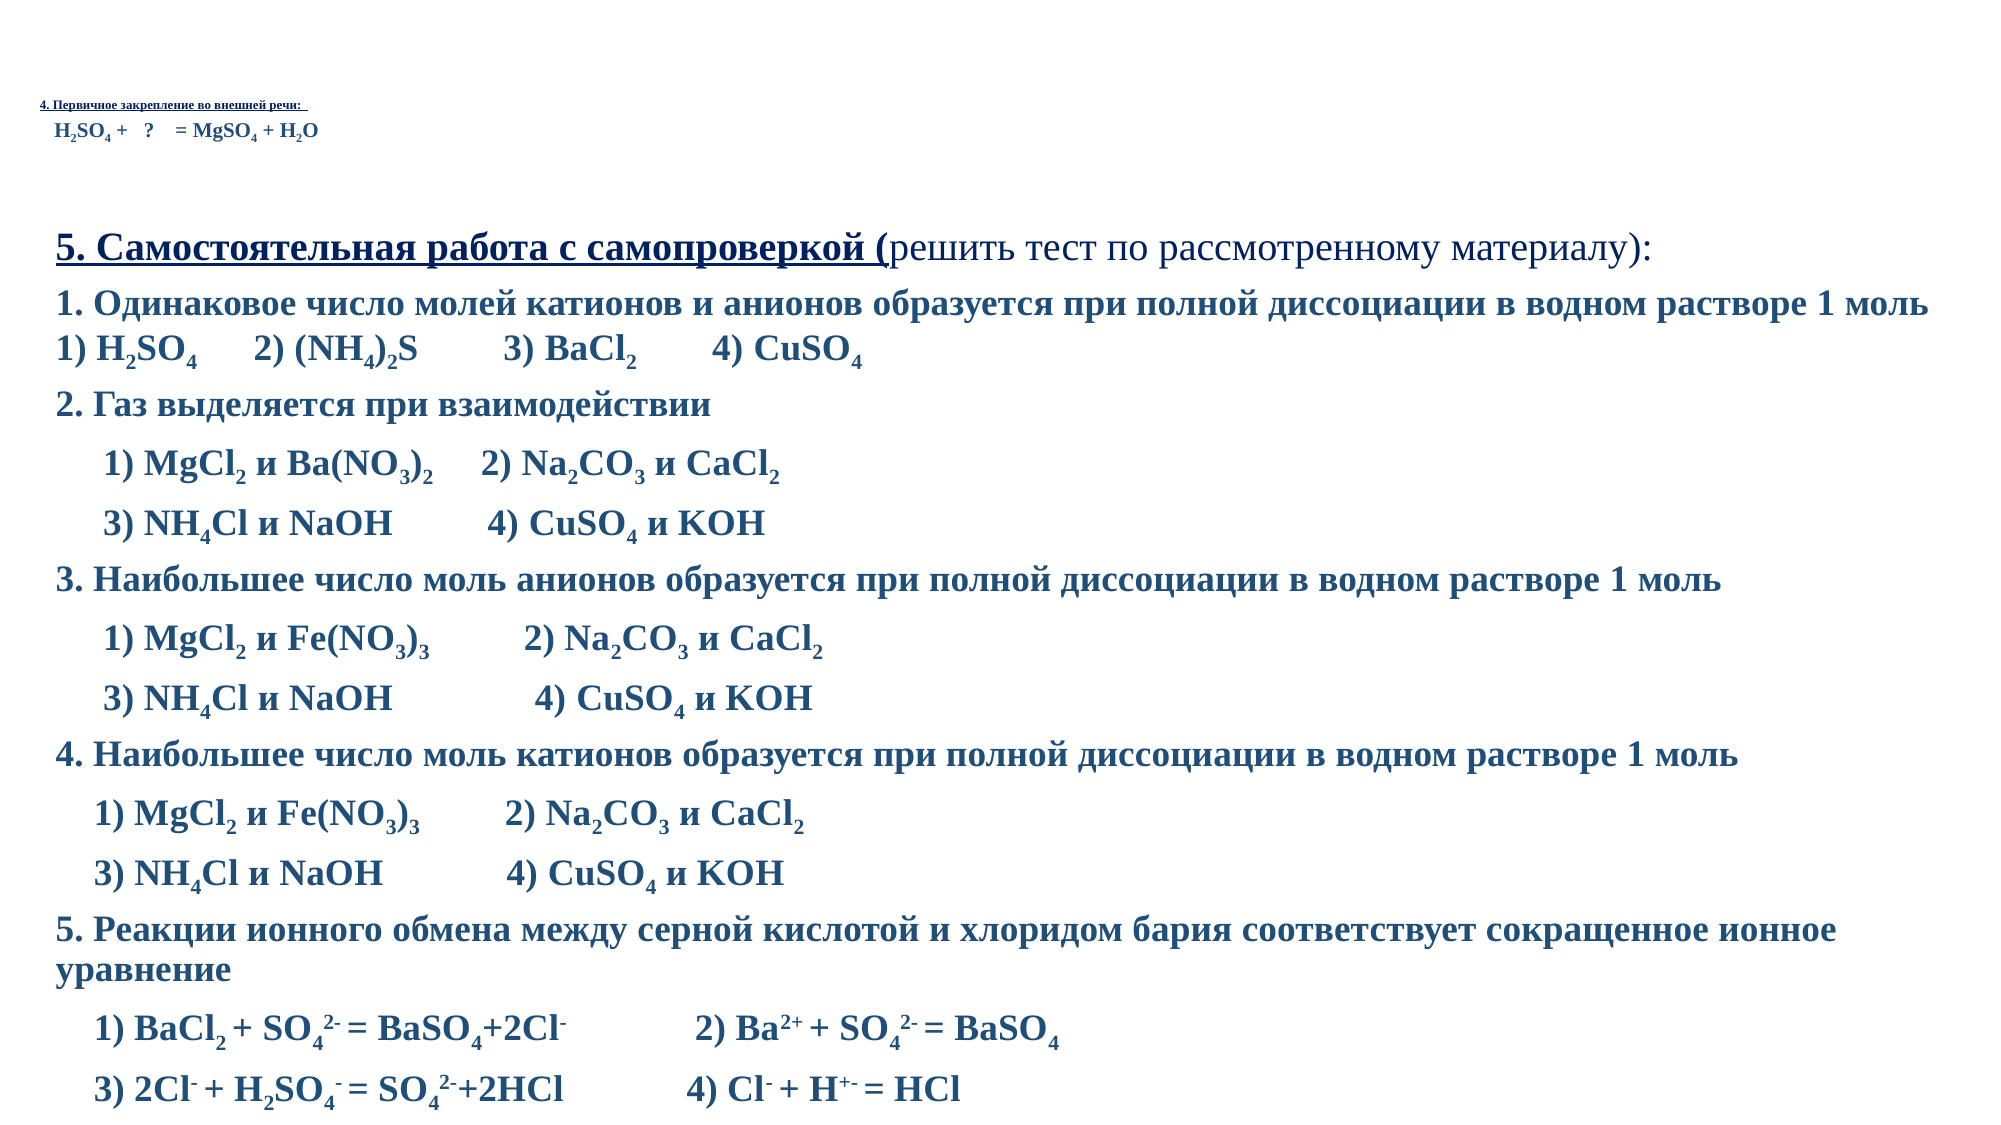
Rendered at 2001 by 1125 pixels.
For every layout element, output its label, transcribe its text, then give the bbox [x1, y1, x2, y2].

list 5. Самостоятельная работа с самопроверкой (решить тест по рассмотренному материалу): 1. Одинаковое число молей катионов и анионов образуется при полной диссоциации в водном растворе 1 моль 1) H2SO4 2) (NH4)2S 3) BaCl2 4) CuSO4 2. Газ выделяется при взаимодействии 1) MgCl2 и Ba(NO3)2 2) Na2CO3 и CaCl2 3) NH4Cl и NaOH 4) CuSO4 и KOH 3. Наибольшее число моль анионов образуется при полной диссоциации в водном растворе 1 моль 1) MgCl2 и Fe(NO3)3 2) Na2CO3 и CaCl2 3) NH4Cl и NaOH 4) CuSO4 и KOH 4. Наибольшее число моль катионов образуется при полной диссоциации в водном растворе 1 моль 1) MgCl2 и Fe(NO3)3 2) Na2CO3 и CaCl2 3) NH4Cl и NaOH 4) CuSO4 и KOH 5. Реакции ионного обмена между серной кислотой и хлоридом бария соответствует сокращенное ионное уравнение 1) BaCl2 + SO42- = BaSO4+2Cl- 2) Ba2+ + SO42- = BaSO4 3) 2Cl- + H2SO4- = SO42-+2HCl 4) Cl- + H+- = HCl [40, 205, 1978, 1125]
title 4. Первичное закрепление во внешней речи: H2SO4 + ? = MgSO4 + H2O [25, 85, 1978, 177]
